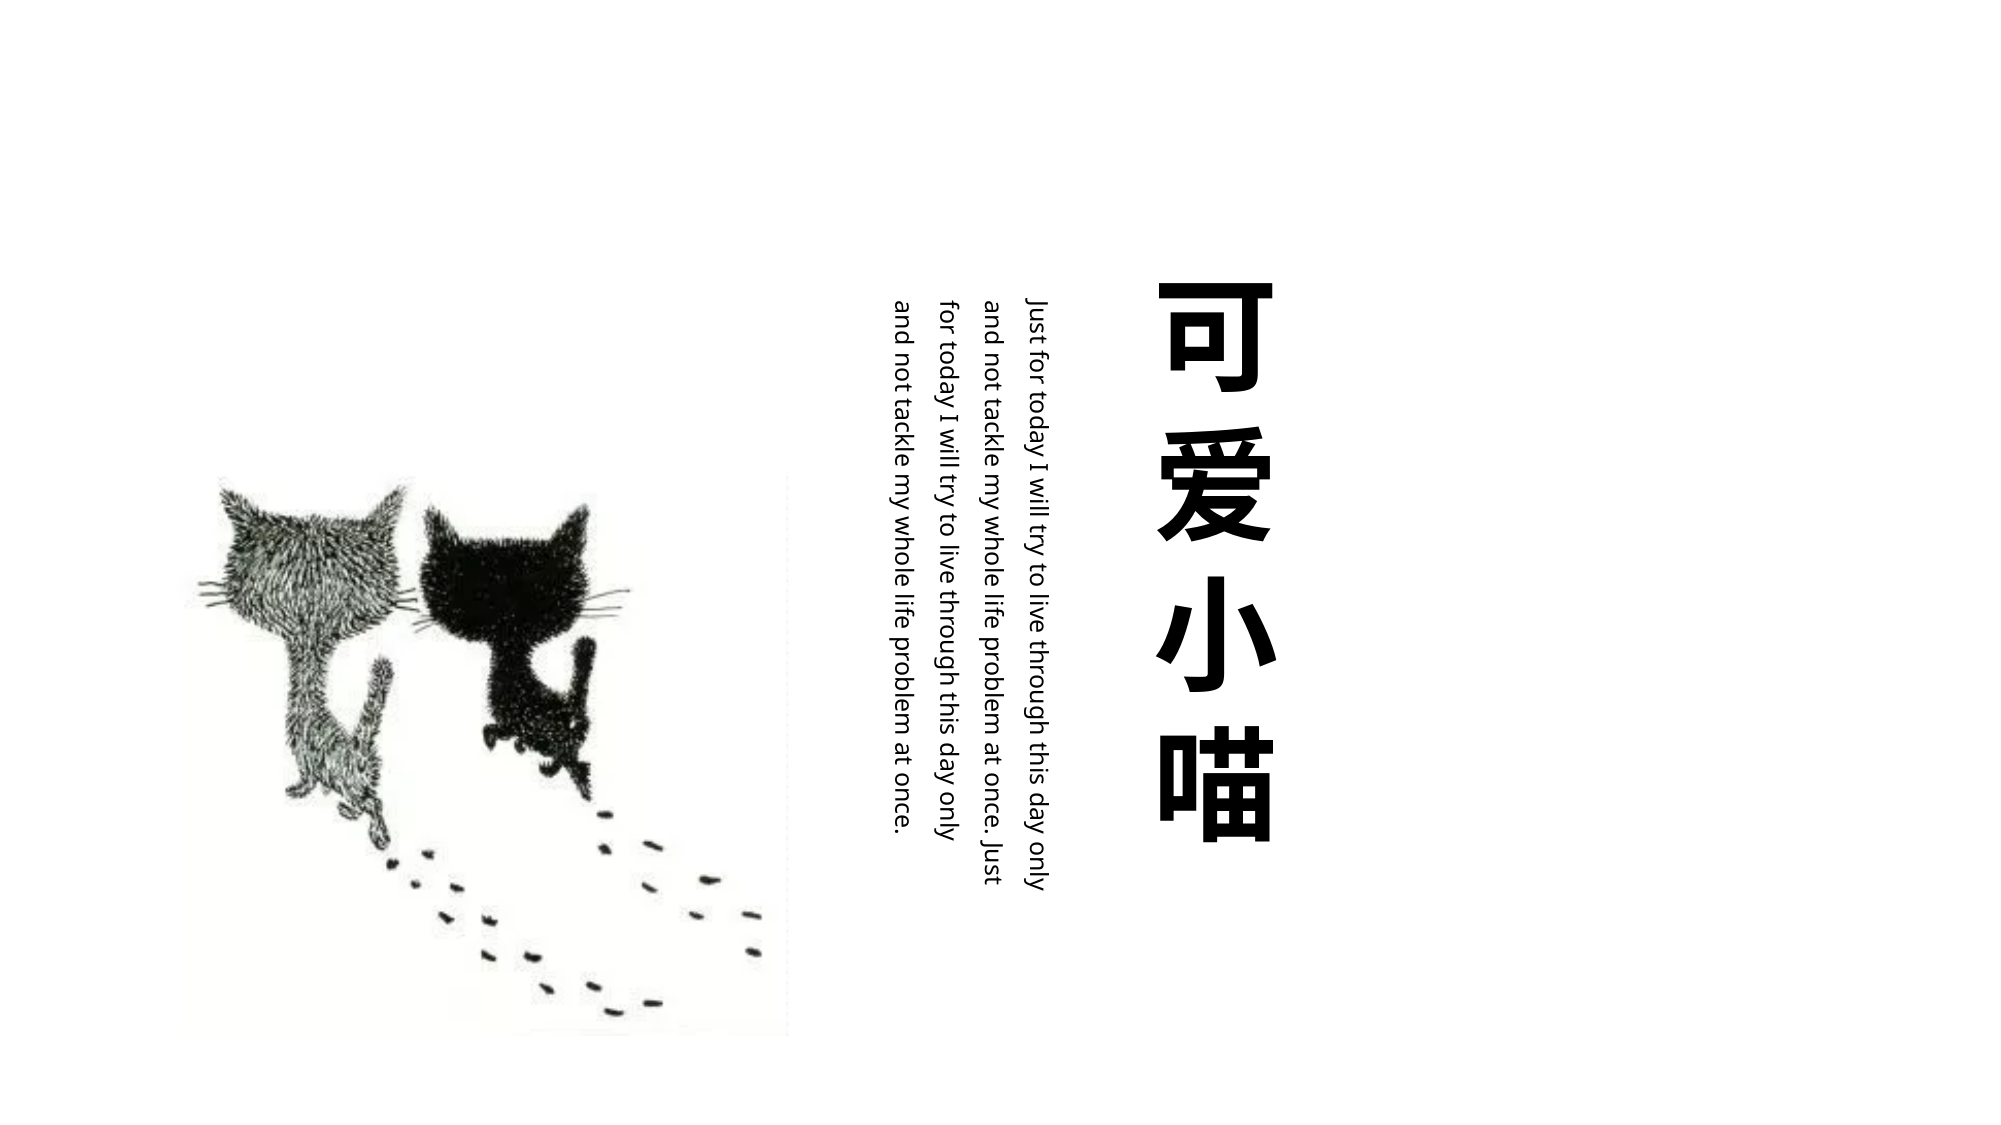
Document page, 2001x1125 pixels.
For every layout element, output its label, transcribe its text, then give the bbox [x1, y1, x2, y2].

text_box 可爱小喵 [1133, 249, 1294, 864]
text_box Just for today I will try to live through this day only and not tackle my whole life problem at once. Just for today I will try to live through this day only and not tackle my whole life problem at once. [865, 286, 1078, 907]
picture [176, 471, 789, 1036]
